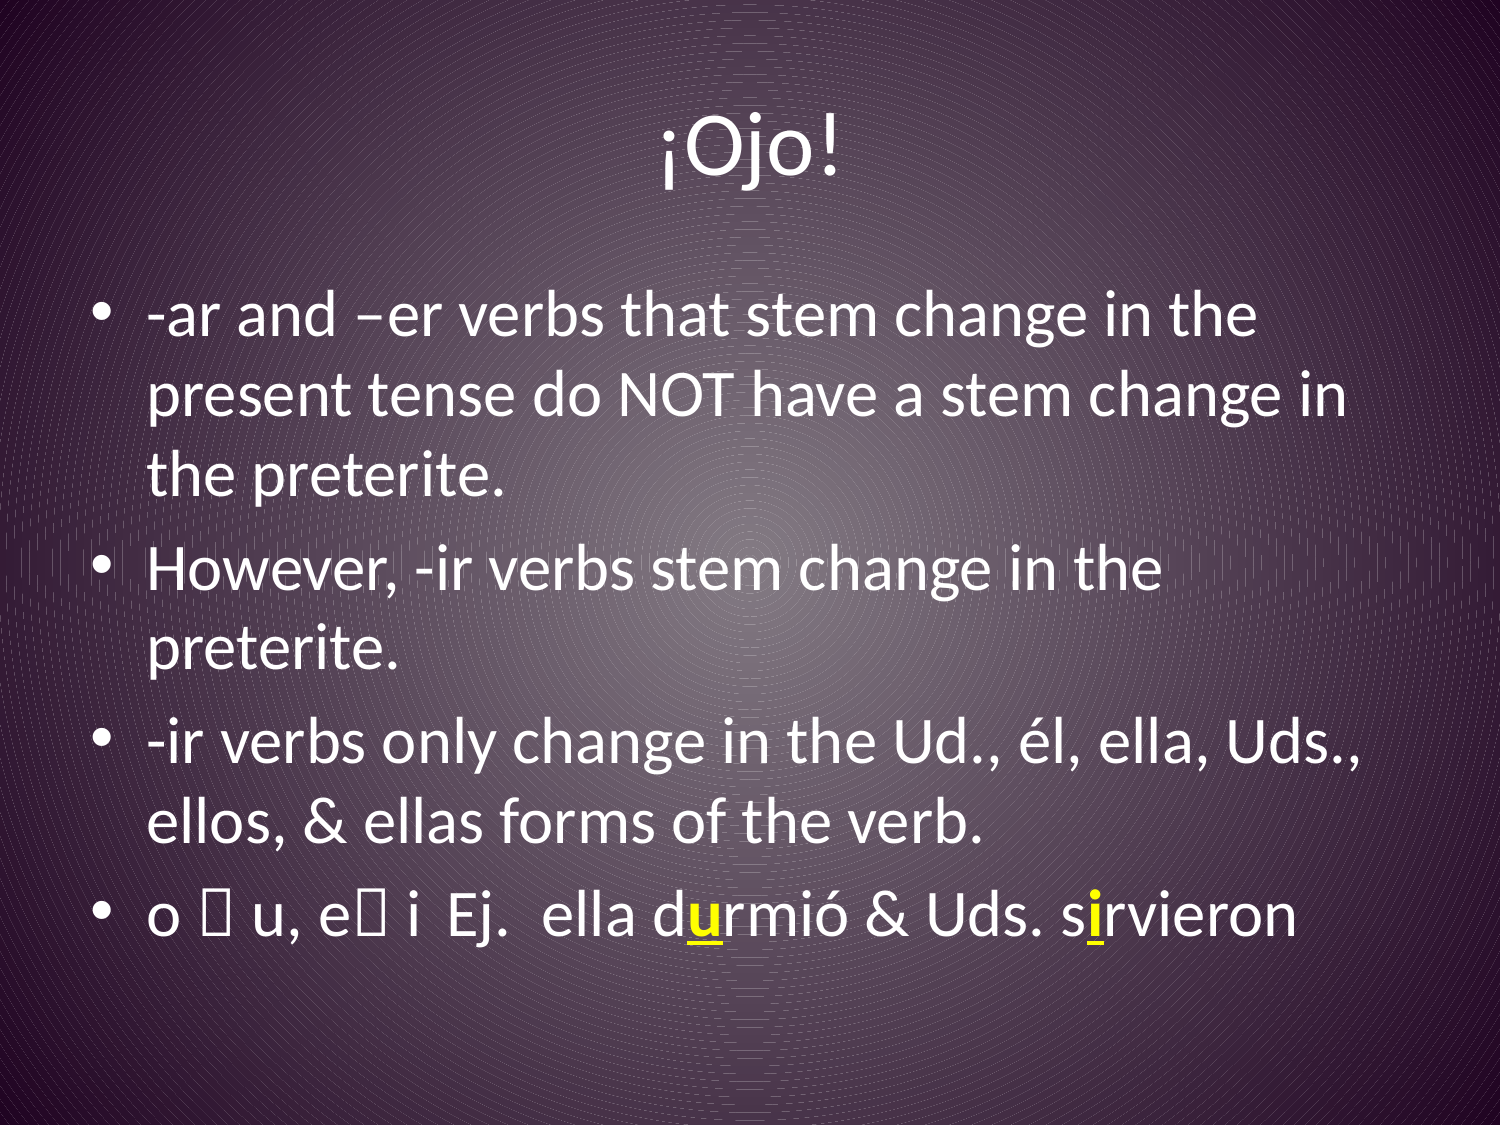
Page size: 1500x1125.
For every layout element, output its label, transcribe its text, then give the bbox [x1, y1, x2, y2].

list -ar and –er verbs that stem change in the present tense do NOT have a stem change in the preterite. However, -ir verbs stem change in the preterite. -ir verbs only change in the Ud., él, ella, Uds., ellos, & ellas forms of the verb. o  u, e i Ej. ella durmió & Uds. sirvieron [75, 262, 1425, 1005]
title ¡Ojo! [75, 45, 1425, 233]
